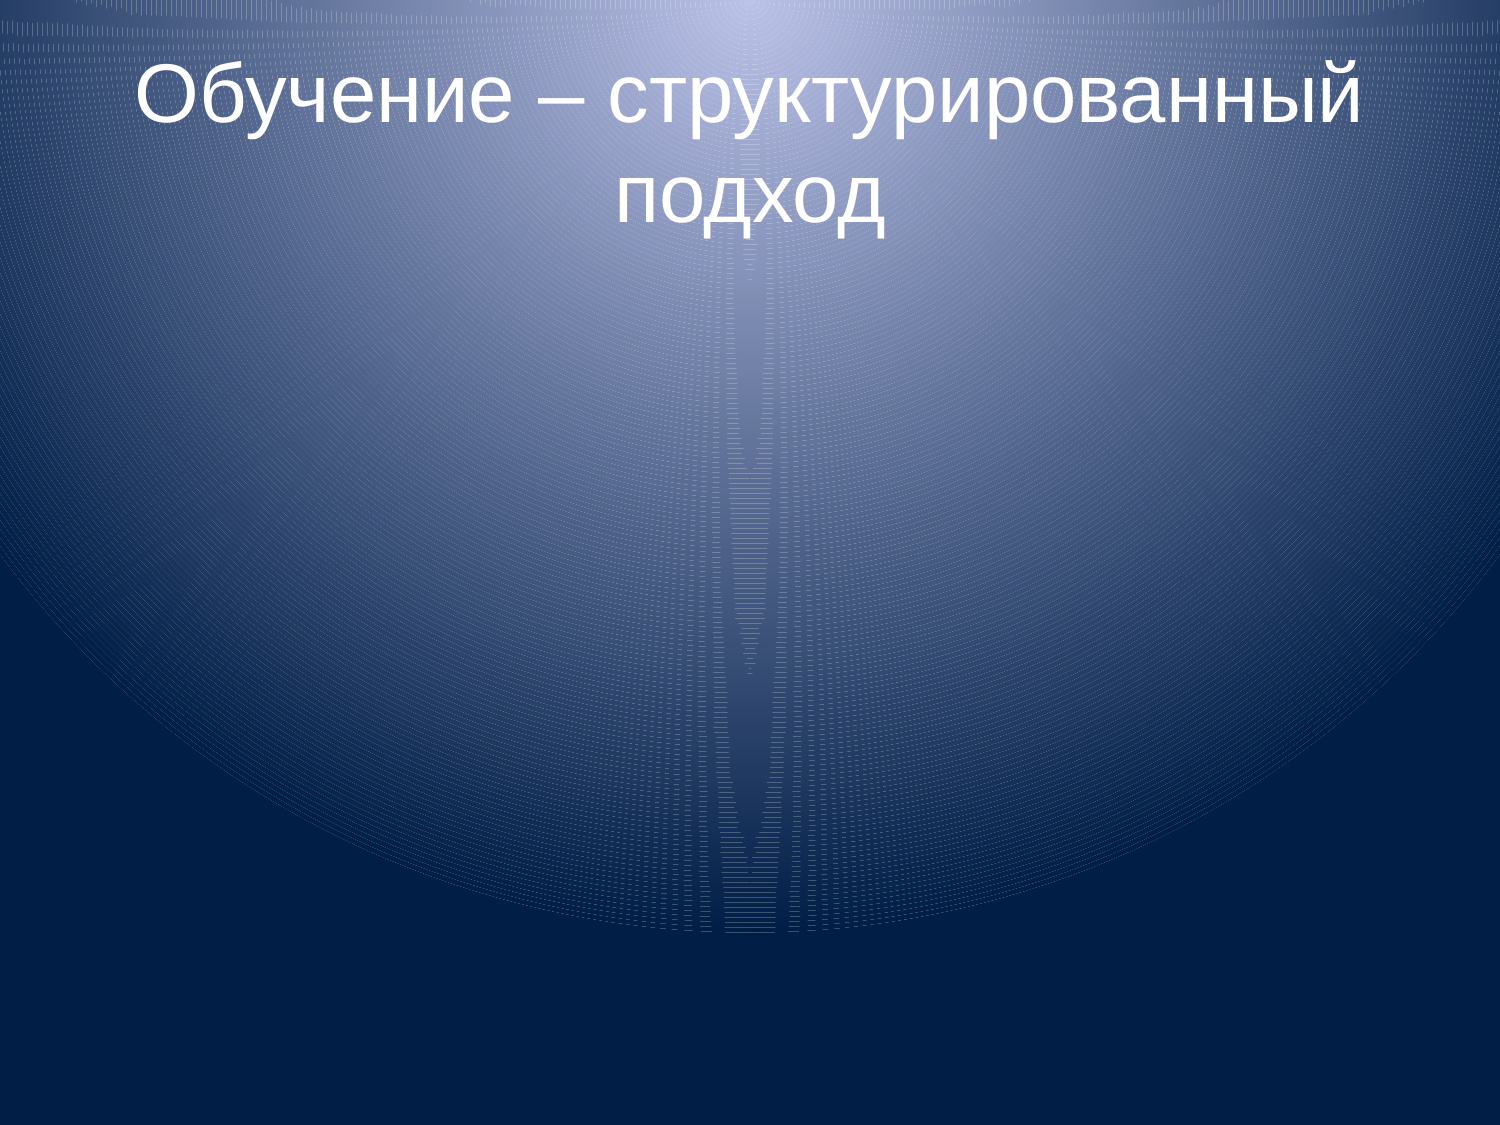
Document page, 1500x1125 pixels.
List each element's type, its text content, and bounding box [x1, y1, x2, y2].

title Обучение – структурированный подход [74, 44, 1426, 233]
